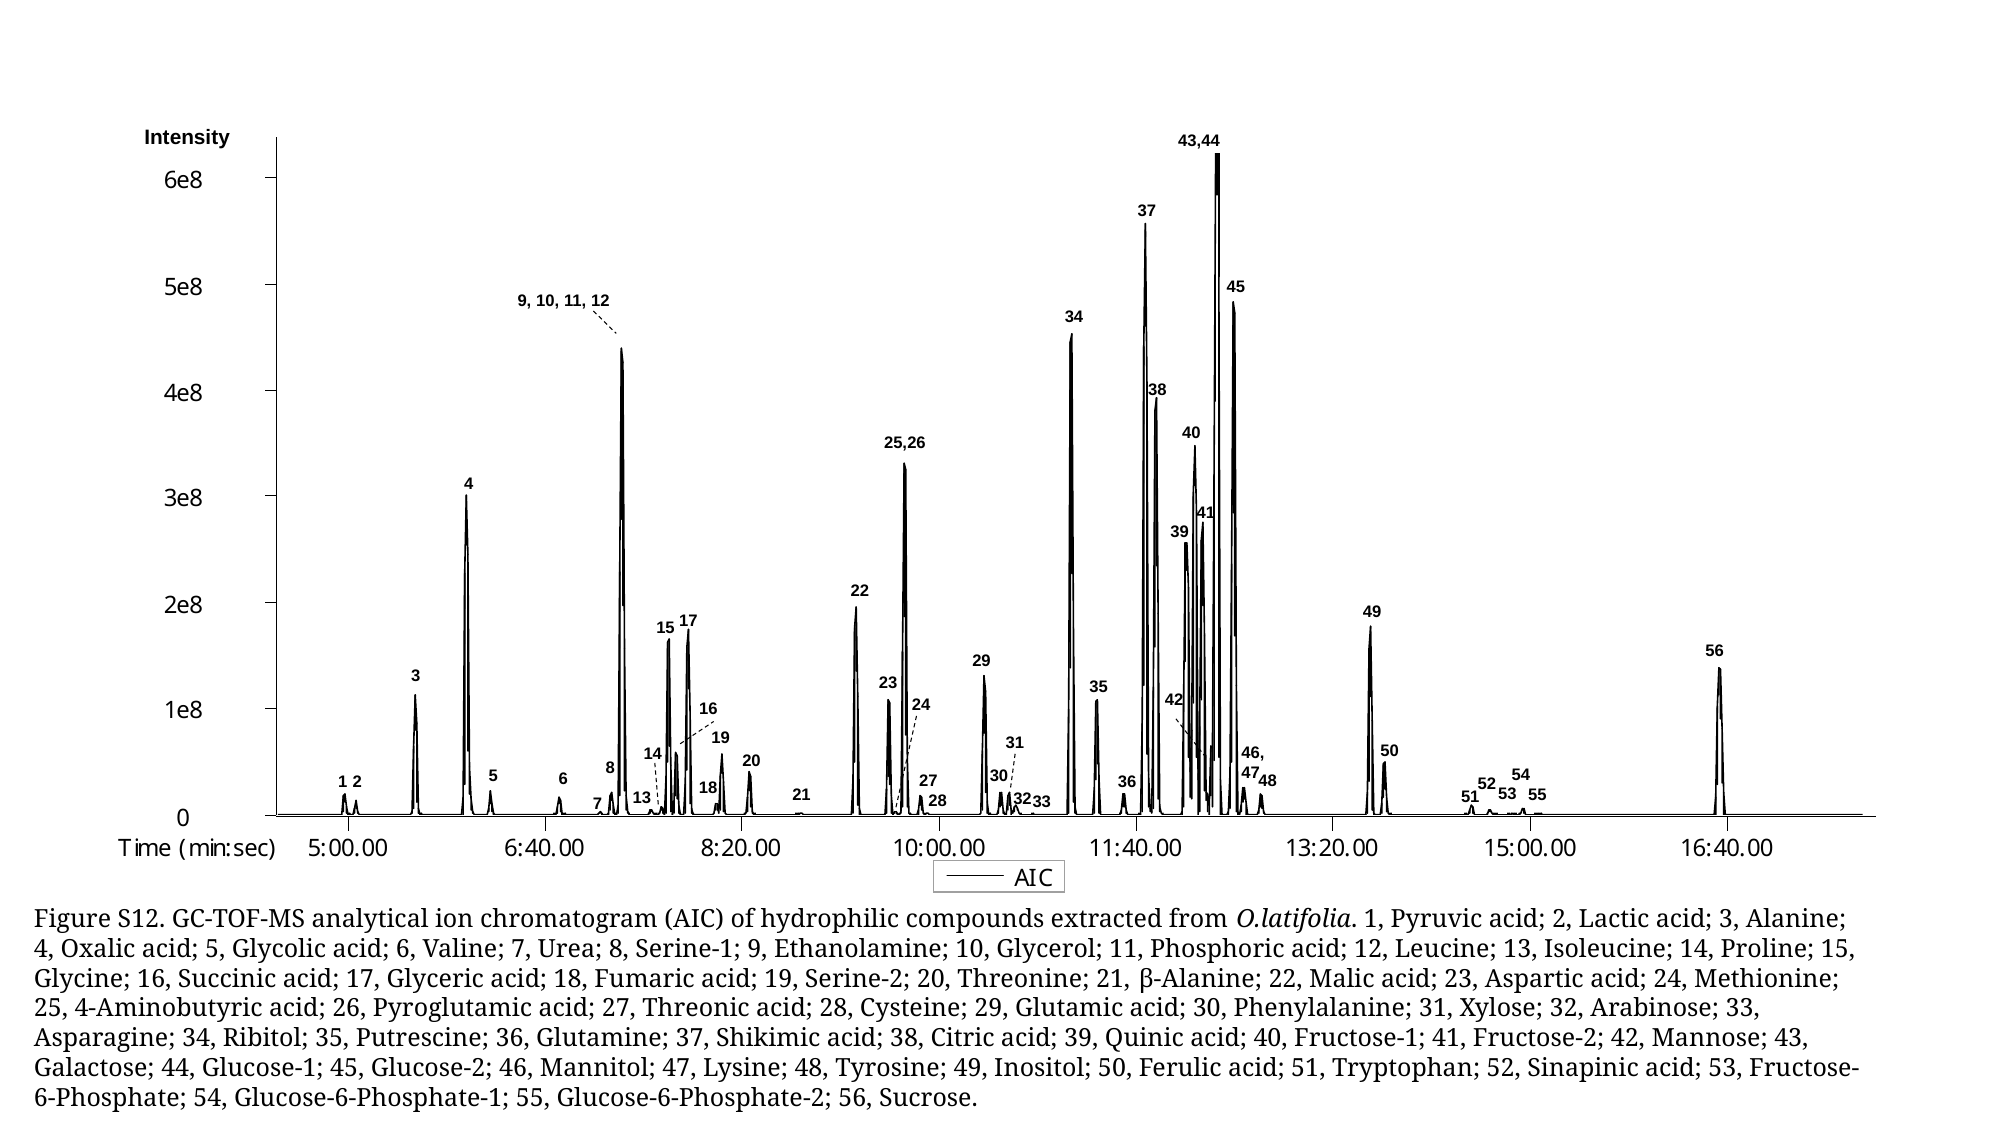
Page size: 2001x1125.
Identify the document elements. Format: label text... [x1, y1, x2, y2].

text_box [90, 110, 1910, 895]
text_box Figure S12. GC-TOF-MS analytical ion chromatogram (AIC) of hydrophilic compounds extracted from O.latifolia. 1, Pyruvic acid; 2, Lactic acid; 3, Alanine; 4, Oxalic acid; 5, Glycolic acid; 6, Valine; 7, Urea; 8, Serine-1; 9, Ethanolamine; 10, Glycerol; 11, Phosphoric acid; 12, Leucine; 13, Isoleucine; 14, Proline; 15, Glycine; 16, Succinic acid; 17, Glyceric acid; 18, Fumaric acid; 19, Serine-2; 20, Threonine; 21, β-Alanine; 22, Malic acid; 23, Aspartic acid; 24, Methionine; 25, 4-Aminobutyric acid; 26, Pyroglutamic acid; 27, Threonic acid; 28, Cysteine; 29, Glutamic acid; 30, Phenylalanine; 31, Xylose; 32, Arabinose; 33, Asparagine; 34, Ribitol; 35, Putrescine; 36, Glutamine; 37, Shikimic acid; 38, Citric acid; 39, Quinic acid; 40, Fructose-1; 41, Fructose-2; 42, Mannose; 43, Galactose; 44, Glucose-1; 45, Glucose-2; 46, Mannitol; 47, Lysine; 48, Tyrosine; 49, Inositol; 50, Ferulic acid; 51, Tryptophan; 52, Sinapinic acid; 53, Fructose-6-Phosphate; 54, Glucose-6-Phosphate-1; 55, Glucose-6-Phosphate-2; 56, Sucrose. [19, 894, 1887, 1120]
